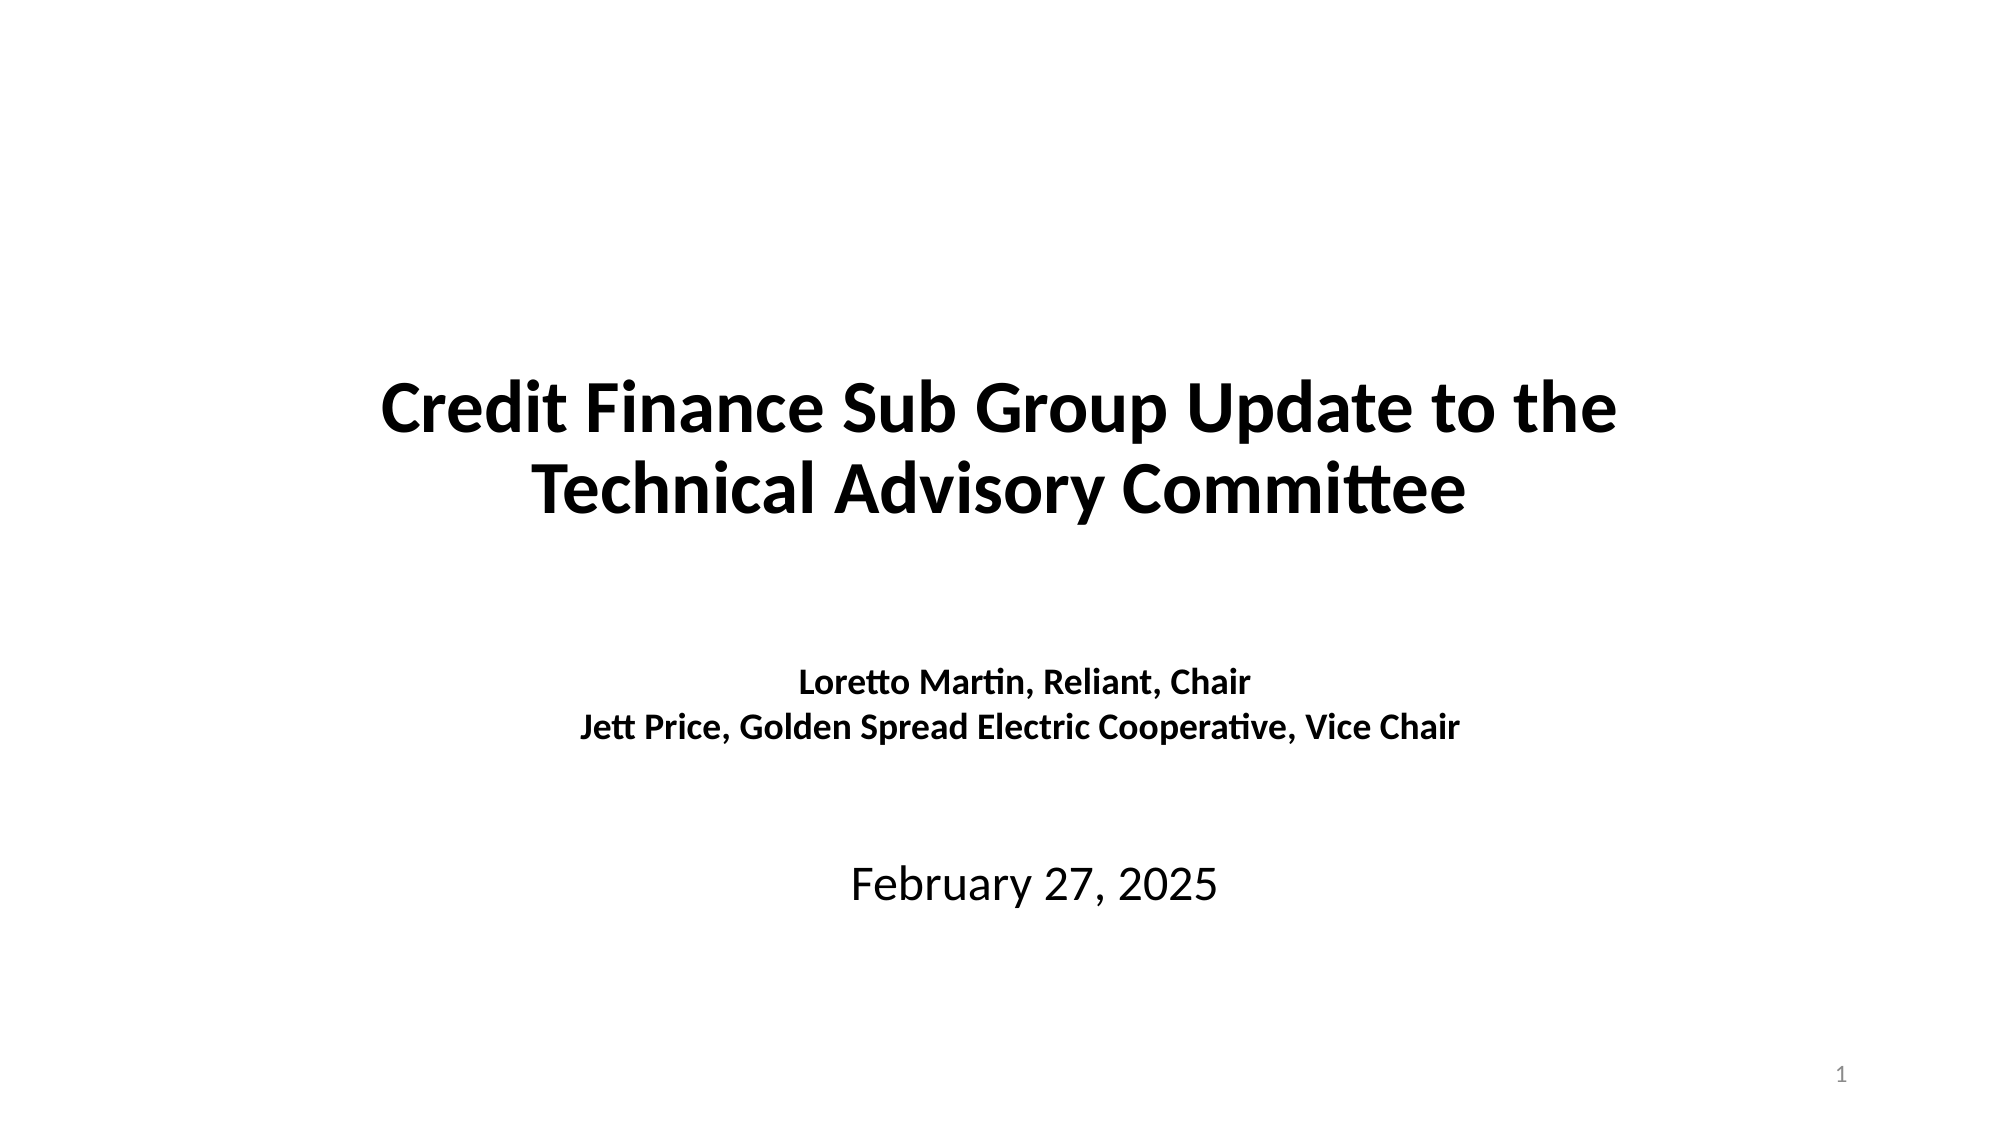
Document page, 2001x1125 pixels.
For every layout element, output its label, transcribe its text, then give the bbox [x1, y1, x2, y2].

slide_number 1 [1412, 1042, 1863, 1103]
text_box Loretto Martin, Reliant, Chair Jett Price, Golden Spread Electric Cooperative, Vice Chair [557, 649, 1486, 755]
title Credit Finance Sub Group Update to the Technical Advisory Committee [362, 262, 1638, 538]
subtitle February 27, 2025 [510, 849, 1561, 963]
